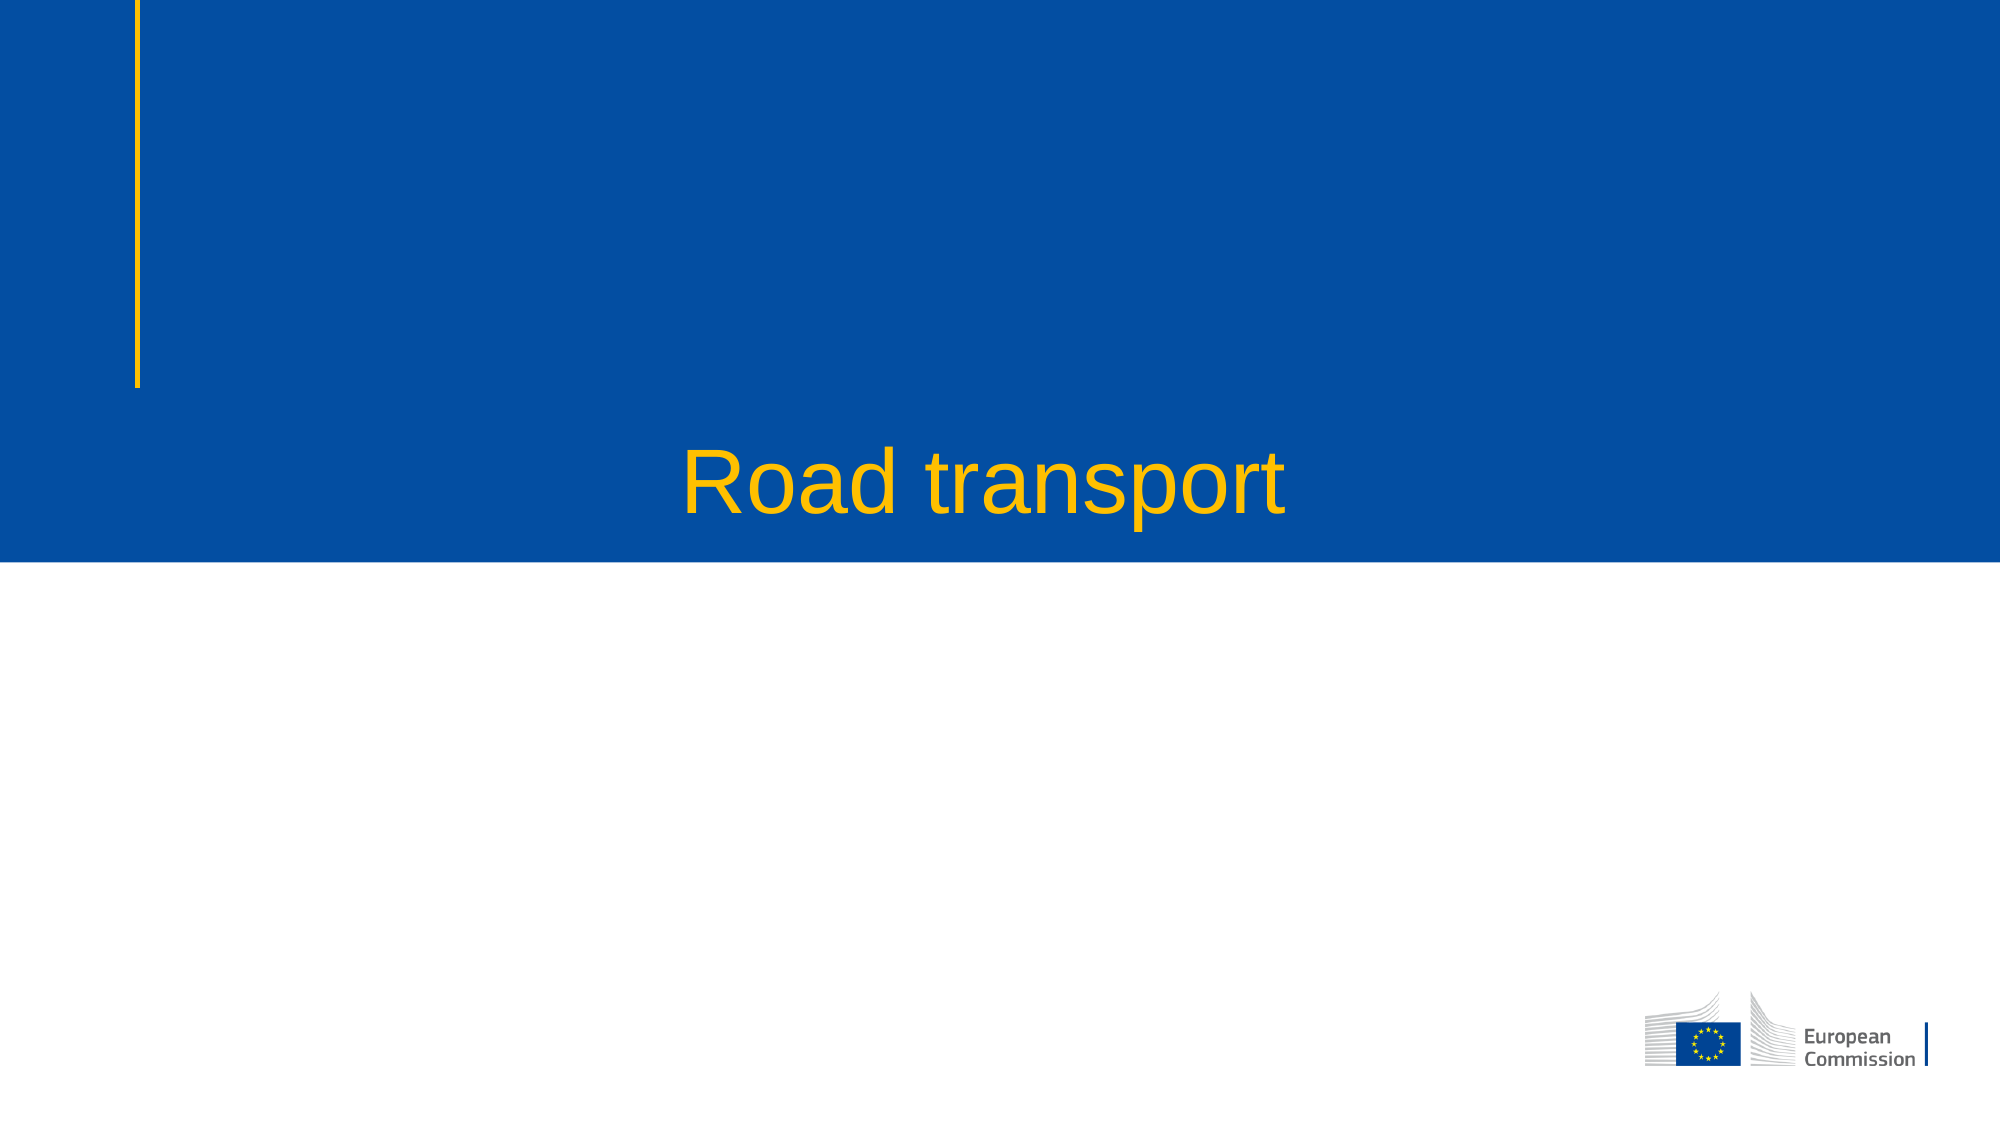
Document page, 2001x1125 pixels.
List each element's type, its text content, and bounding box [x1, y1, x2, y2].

picture [1645, 991, 1928, 1066]
text_box Road transport [664, 414, 1302, 540]
